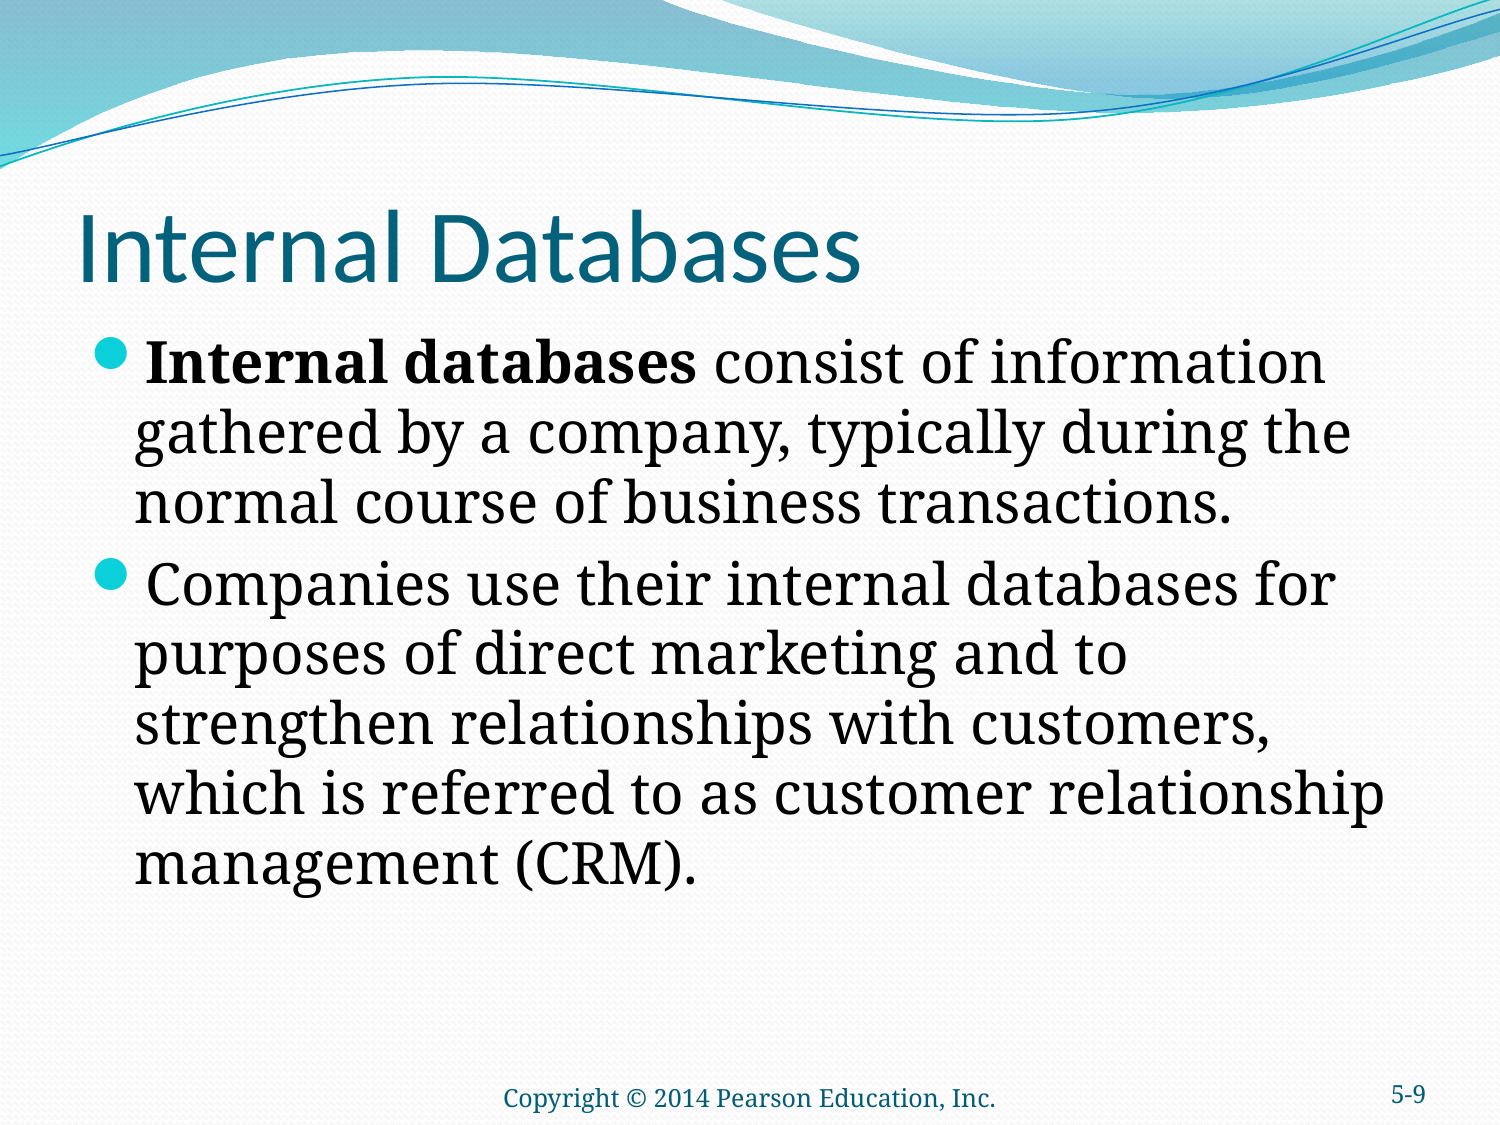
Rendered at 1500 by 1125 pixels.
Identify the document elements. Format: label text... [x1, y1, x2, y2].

list Internal databases consist of information gathered by a company, typically during the normal course of business transactions. Companies use their internal databases for purposes of direct marketing and to strengthen relationships with customers, which is referred to as customer relationship management (CRM). [74, 317, 1426, 1038]
title Internal Databases [74, 115, 1426, 304]
